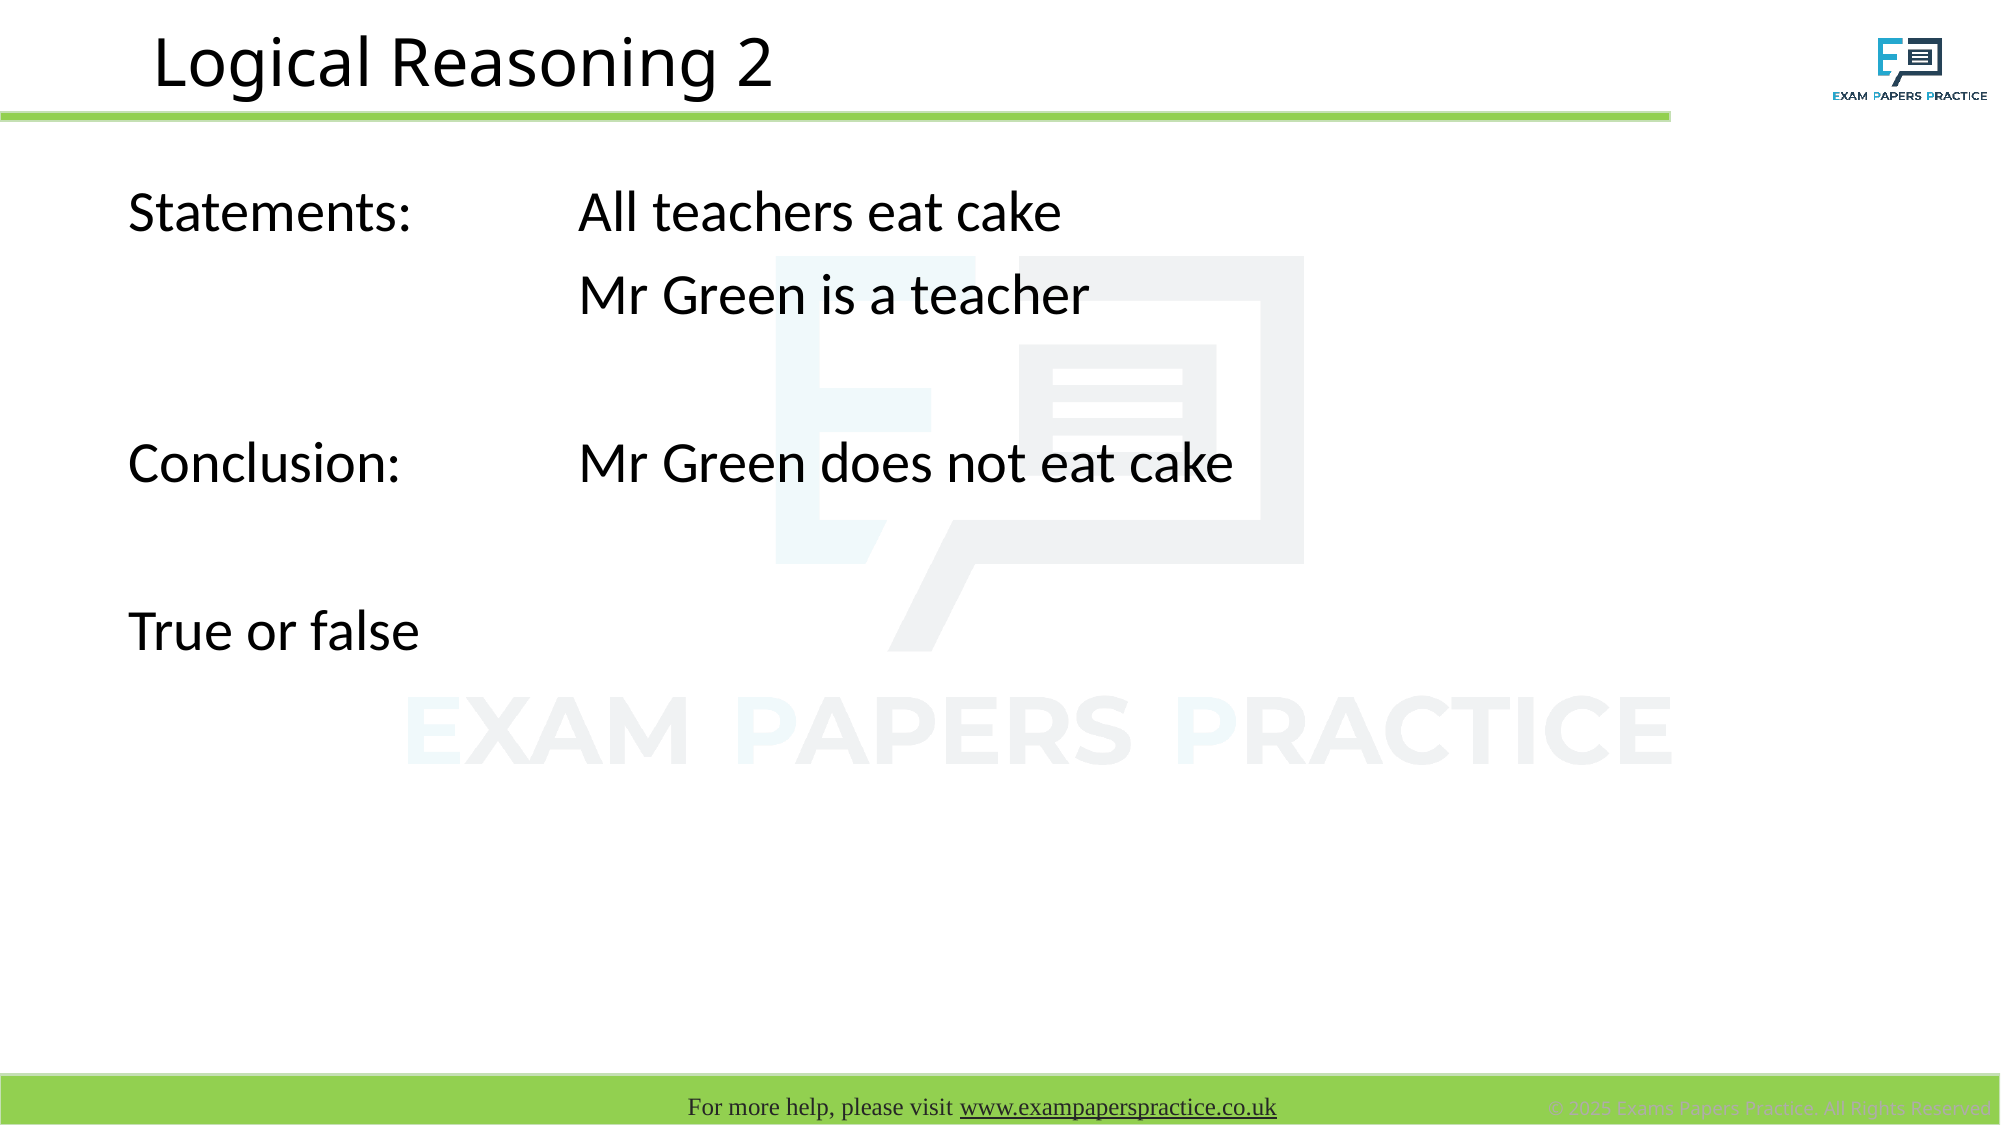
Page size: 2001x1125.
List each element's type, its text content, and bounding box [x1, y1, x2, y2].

list Statements: All teachers eat cake Mr Green is a teacher Conclusion: Mr Green does not eat cake True or false [113, 173, 1839, 887]
title Logical Reasoning 2 [137, 59, 1863, 70]
